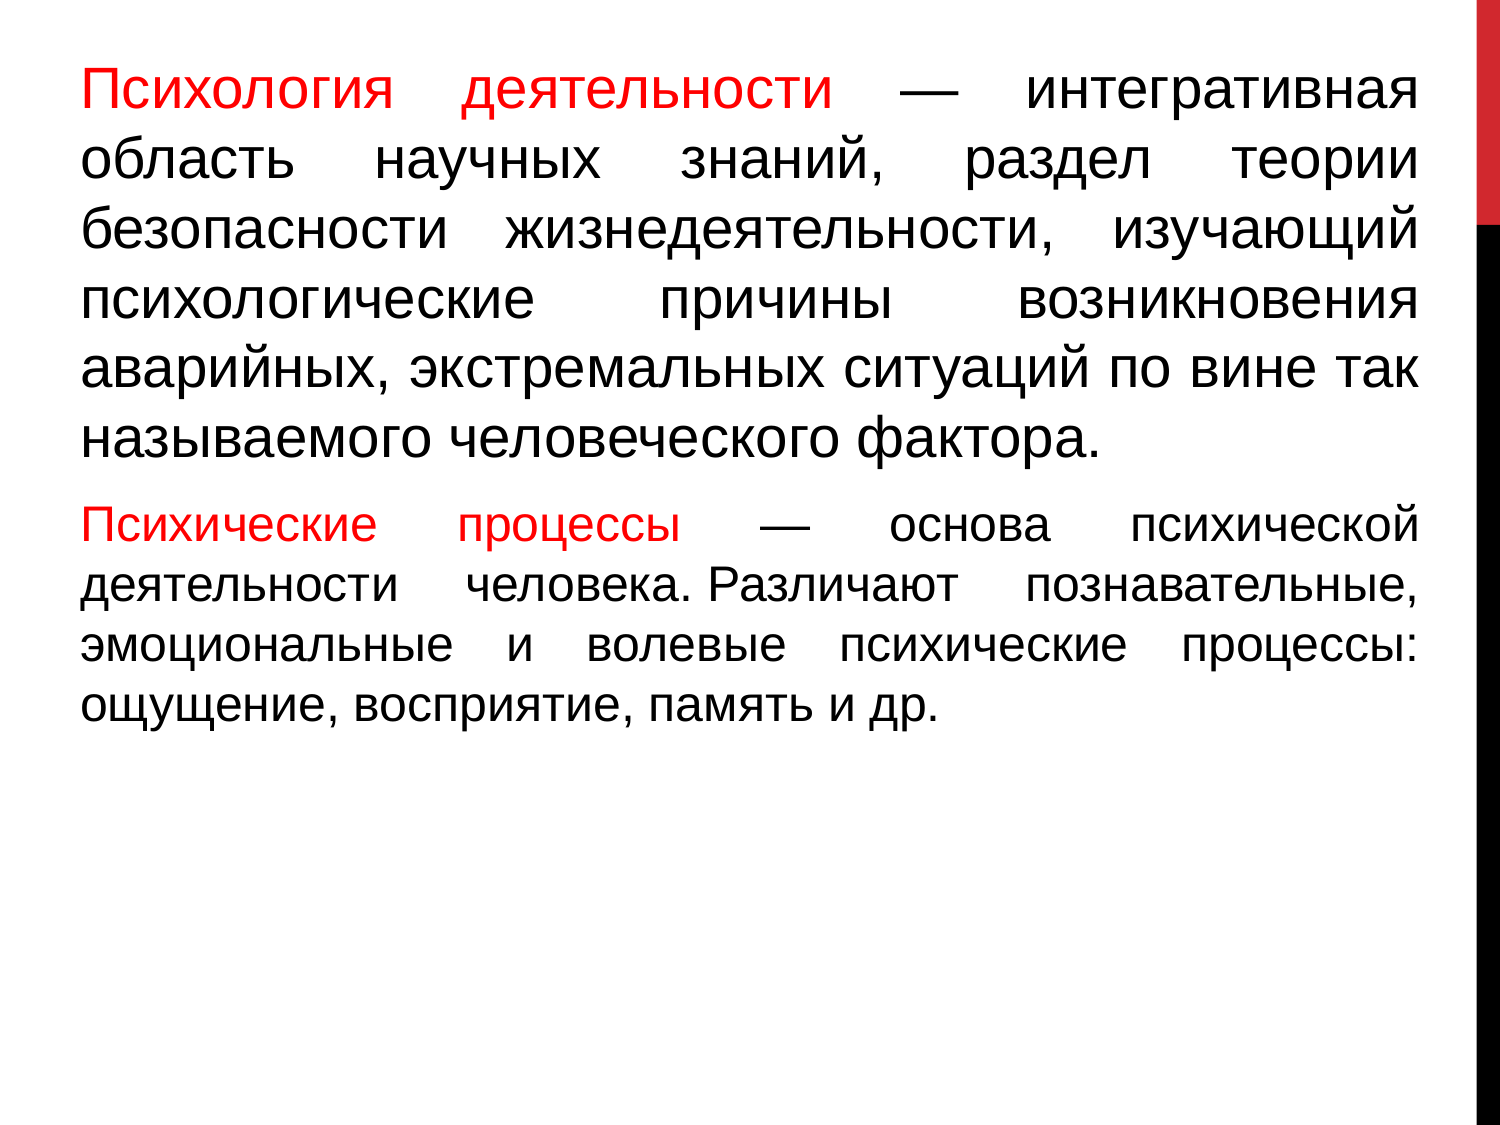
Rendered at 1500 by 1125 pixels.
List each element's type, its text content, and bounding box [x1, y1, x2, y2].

list Психология деятельности — интегративная область научных знаний, раздел теории безопасности жизнедеятельности, изучающий психологические причины возникновения аварийных, экстремальных ситуаций по вине так называемого человеческого фактора. Психические процессы — основа психической деятельности человека. Различают познавательные, эмоциональные и волевые психические процессы: ощущение, восприятие, память и др. [64, 42, 1436, 799]
